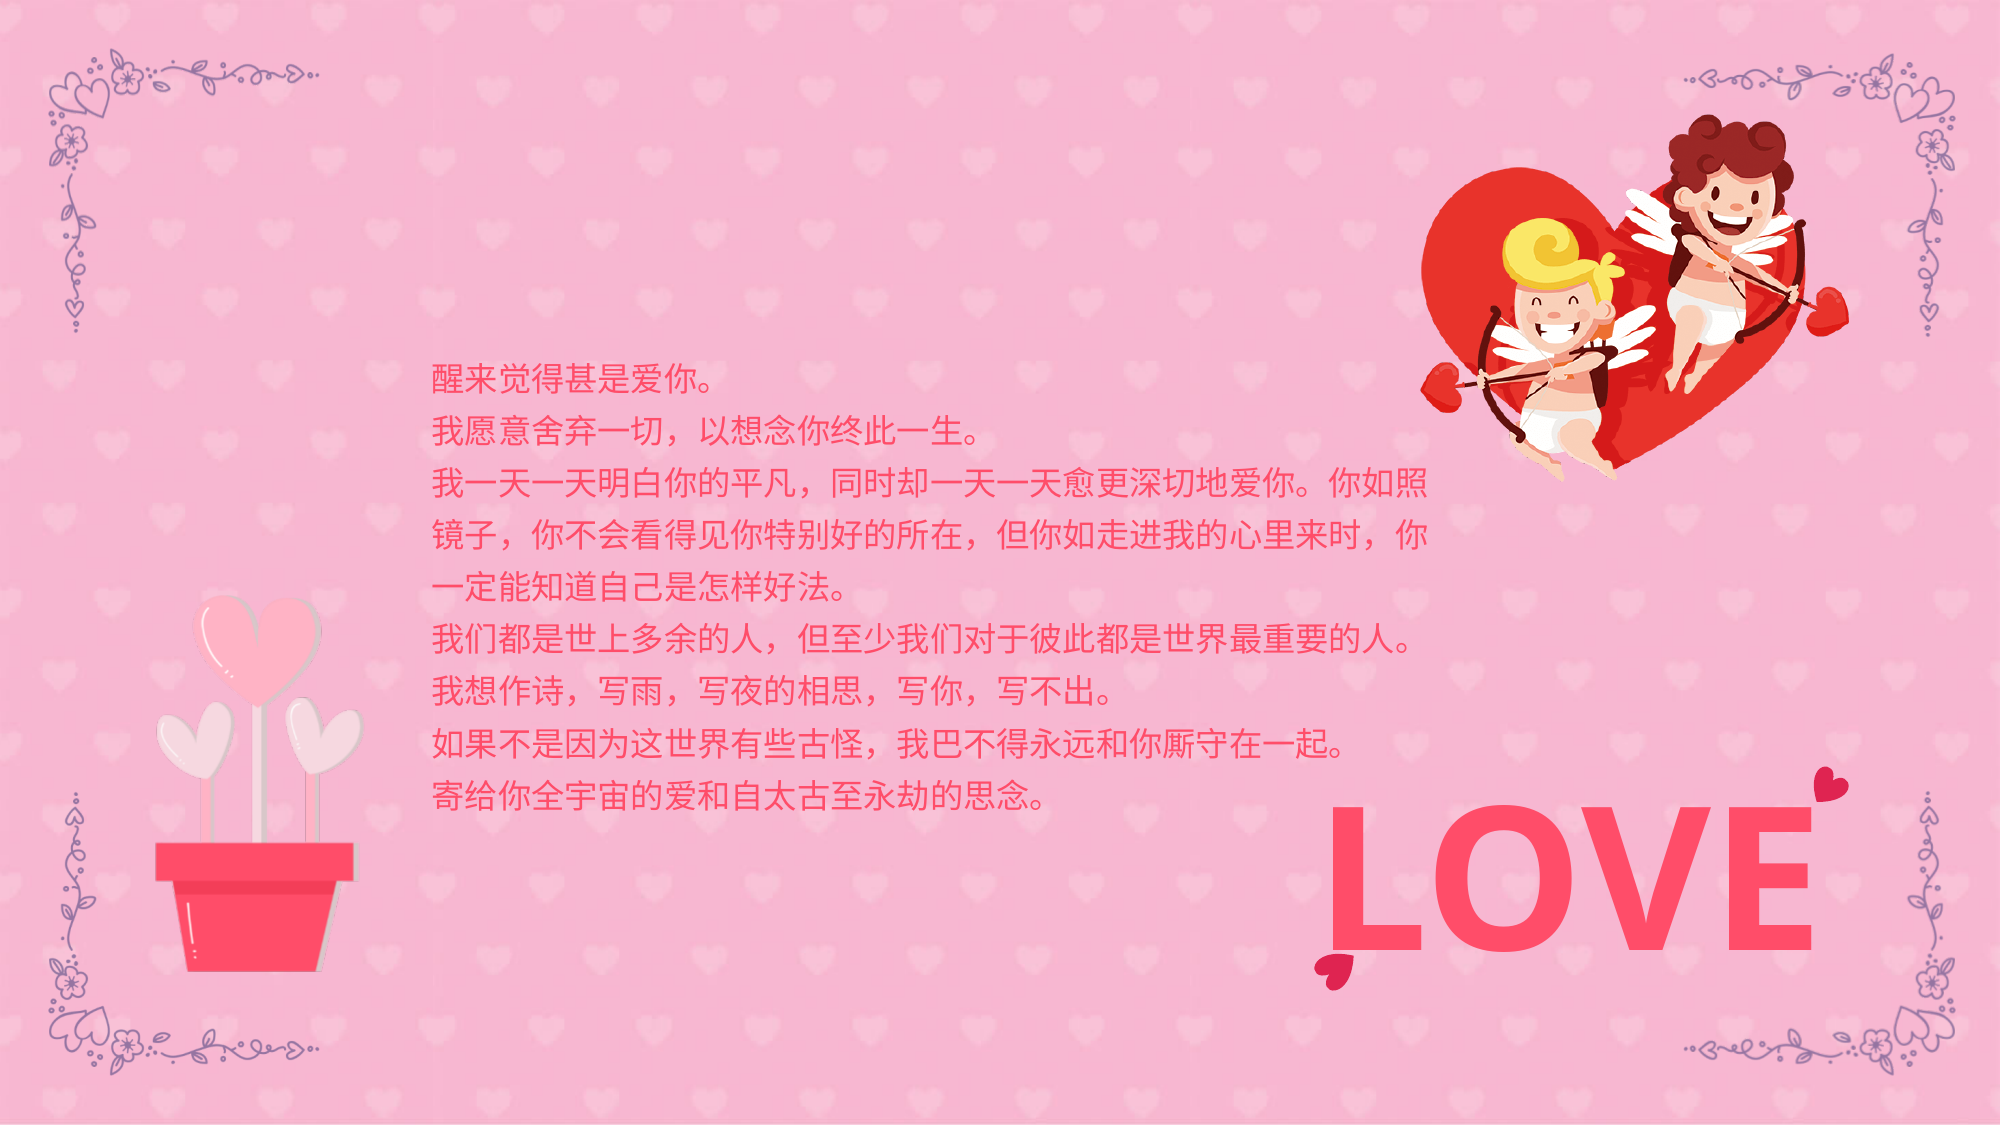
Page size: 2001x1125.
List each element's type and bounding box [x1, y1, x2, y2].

picture [0, 590, 405, 1125]
text_box [0, 0, 2000, 1125]
picture [1369, 4, 2000, 509]
picture [0, 0, 355, 355]
picture [1648, 769, 2000, 1125]
